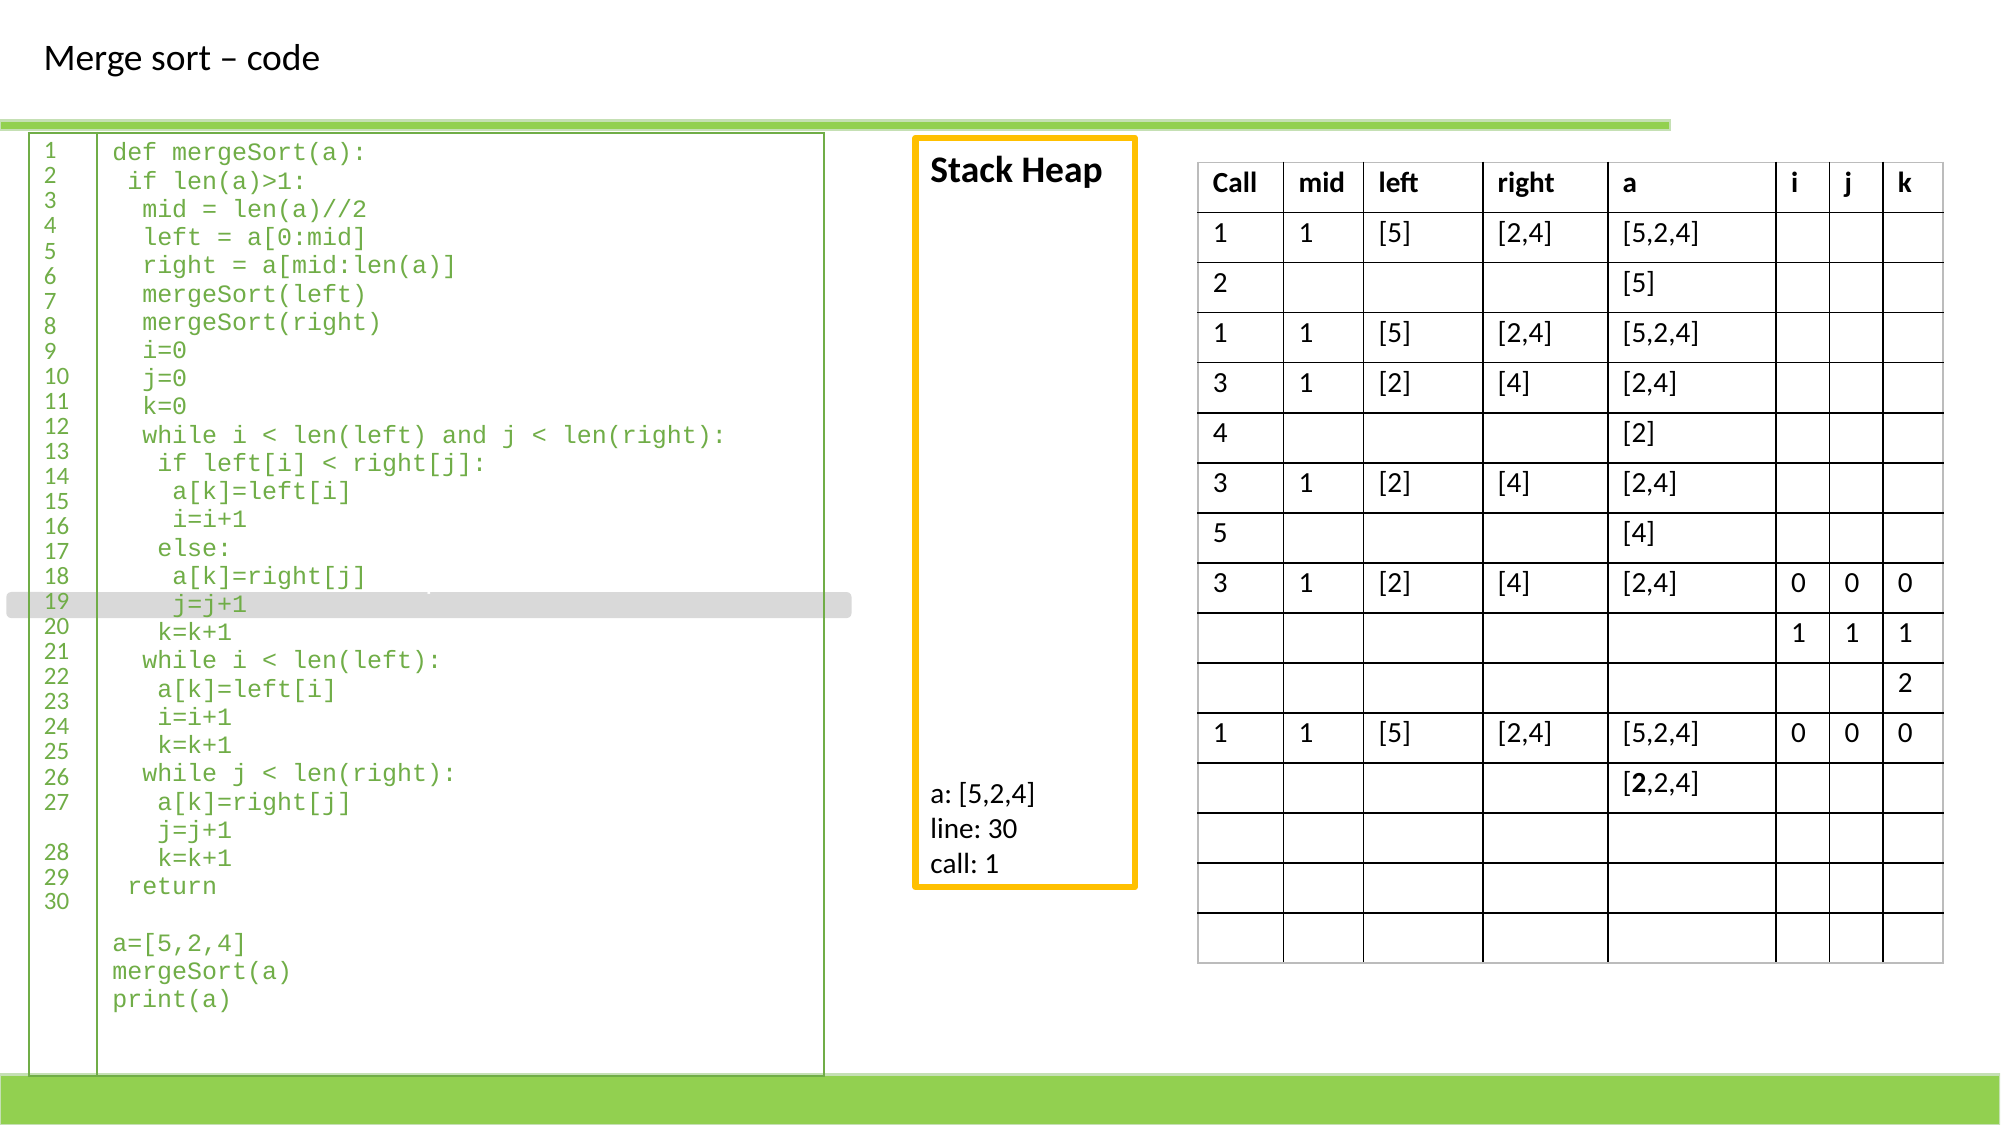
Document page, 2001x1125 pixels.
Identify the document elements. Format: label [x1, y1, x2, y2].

table_cell [1484, 614, 1607, 662]
table_header [1609, 163, 1775, 212]
table_header [1830, 163, 1882, 212]
table_cell [1884, 914, 1942, 962]
table_header [1199, 163, 1283, 212]
table_cell [1777, 864, 1829, 912]
table_cell [1484, 213, 1607, 262]
table_cell [1199, 263, 1283, 312]
table_cell [1284, 414, 1363, 462]
table_cell [1884, 764, 1942, 812]
table_cell [1609, 614, 1775, 662]
table_cell [1284, 363, 1363, 412]
table_cell [1830, 564, 1882, 612]
table_cell [1830, 464, 1882, 512]
table_cell [1199, 914, 1283, 962]
table_cell [1884, 714, 1942, 762]
table_cell [1364, 514, 1482, 562]
table_cell [1609, 213, 1775, 262]
table_header [98, 134, 823, 1075]
table_cell [1284, 514, 1363, 562]
table_cell [1884, 614, 1942, 662]
table_cell [1884, 814, 1942, 862]
table_cell [1484, 514, 1607, 562]
table_header [1484, 163, 1607, 212]
table_cell [1199, 864, 1283, 912]
table_cell [1884, 864, 1942, 912]
table_cell [1830, 914, 1882, 962]
table_cell [1364, 464, 1482, 512]
table_cell [1364, 764, 1482, 812]
table_cell [1884, 313, 1942, 362]
table_cell [1284, 914, 1363, 962]
table_cell [1284, 614, 1363, 662]
table_cell [1777, 614, 1829, 662]
table_cell [1884, 464, 1942, 512]
table_header [30, 134, 96, 1075]
table_cell [1284, 564, 1363, 612]
table_cell [1777, 714, 1829, 762]
table_cell [1199, 714, 1283, 762]
table_cell [1484, 914, 1607, 962]
table_cell [1199, 313, 1283, 362]
table_cell [1609, 864, 1775, 912]
table_header [1364, 163, 1482, 212]
table_cell [1364, 414, 1482, 462]
table_cell [1777, 313, 1829, 362]
table_cell [1884, 213, 1942, 262]
table_cell [1284, 764, 1363, 812]
table_cell [1609, 714, 1775, 762]
table_cell [1484, 263, 1607, 312]
table_cell [1609, 464, 1775, 512]
table_cell [1284, 464, 1363, 512]
table_cell [1609, 564, 1775, 612]
table_cell [1484, 564, 1607, 612]
table_cell [1484, 714, 1607, 762]
table_cell [1830, 213, 1882, 262]
table_cell [1364, 263, 1482, 312]
table_cell [1830, 814, 1882, 862]
table_cell [1777, 564, 1829, 612]
table_cell [1284, 263, 1363, 312]
table_cell [1609, 764, 1775, 812]
table_cell [1777, 414, 1829, 462]
table_cell [1284, 213, 1363, 262]
table_cell [1830, 514, 1882, 562]
table_cell [1199, 414, 1283, 462]
table_cell [1199, 814, 1283, 862]
table_cell [1777, 213, 1829, 262]
table_cell [1364, 914, 1482, 962]
table_cell [1284, 313, 1363, 362]
table_cell [1777, 464, 1829, 512]
text_box [825, 592, 852, 619]
table_cell [1364, 714, 1482, 762]
table_cell [1364, 814, 1482, 862]
table_cell [1609, 363, 1775, 412]
table_cell [1484, 814, 1607, 862]
table_cell [1609, 313, 1775, 362]
table_cell [1830, 714, 1882, 762]
table_cell [1364, 664, 1482, 712]
text_box [28, 25, 1072, 86]
table_cell [1777, 263, 1829, 312]
table_cell [1199, 564, 1283, 612]
table_cell [1364, 213, 1482, 262]
table_cell [1484, 414, 1607, 462]
table_cell [1484, 764, 1607, 812]
table_cell [1199, 614, 1283, 662]
table_header [1284, 163, 1363, 212]
table_cell [1830, 363, 1882, 412]
table_cell [1884, 664, 1942, 712]
table_cell [1484, 864, 1607, 912]
table_cell [1484, 313, 1607, 362]
table_cell [1199, 464, 1283, 512]
table_cell [1364, 864, 1482, 912]
table_cell [1364, 614, 1482, 662]
table_cell [1777, 764, 1829, 812]
table_cell [1284, 714, 1363, 762]
table_cell [1284, 864, 1363, 912]
text_box [915, 137, 1135, 888]
table_cell [1609, 263, 1775, 312]
table_cell [1484, 464, 1607, 512]
table_cell [1284, 664, 1363, 712]
table_header [1777, 163, 1829, 212]
table_cell [1484, 664, 1607, 712]
table_cell [1484, 363, 1607, 412]
table_cell [1884, 514, 1942, 562]
table_cell [1364, 564, 1482, 612]
table_cell [1609, 414, 1775, 462]
table_cell [1830, 864, 1882, 912]
table_cell [1830, 313, 1882, 362]
table_cell [1199, 664, 1283, 712]
table_cell [1199, 363, 1283, 412]
table_cell [1830, 263, 1882, 312]
table_cell [1830, 664, 1882, 712]
table_cell [1284, 814, 1363, 862]
table_cell [1830, 414, 1882, 462]
table_cell [1364, 313, 1482, 362]
table_cell [1777, 814, 1829, 862]
table_cell [1777, 363, 1829, 412]
table_cell [1199, 213, 1283, 262]
table_cell [1830, 764, 1882, 812]
table_cell [1777, 914, 1829, 962]
table_cell [1830, 614, 1882, 662]
table_cell [1884, 414, 1942, 462]
table_cell [1199, 764, 1283, 812]
text_box [6, 591, 28, 619]
table_cell [1364, 363, 1482, 412]
table_cell [1884, 263, 1942, 312]
table_header [1884, 163, 1942, 212]
table_cell [1609, 514, 1775, 562]
table_cell [1199, 514, 1283, 562]
table_cell [1777, 664, 1829, 712]
table_cell [1777, 514, 1829, 562]
table_cell [1884, 564, 1942, 612]
table_cell [1609, 914, 1775, 962]
table_cell [1609, 814, 1775, 862]
table_cell [1609, 664, 1775, 712]
table_cell [1884, 363, 1942, 412]
